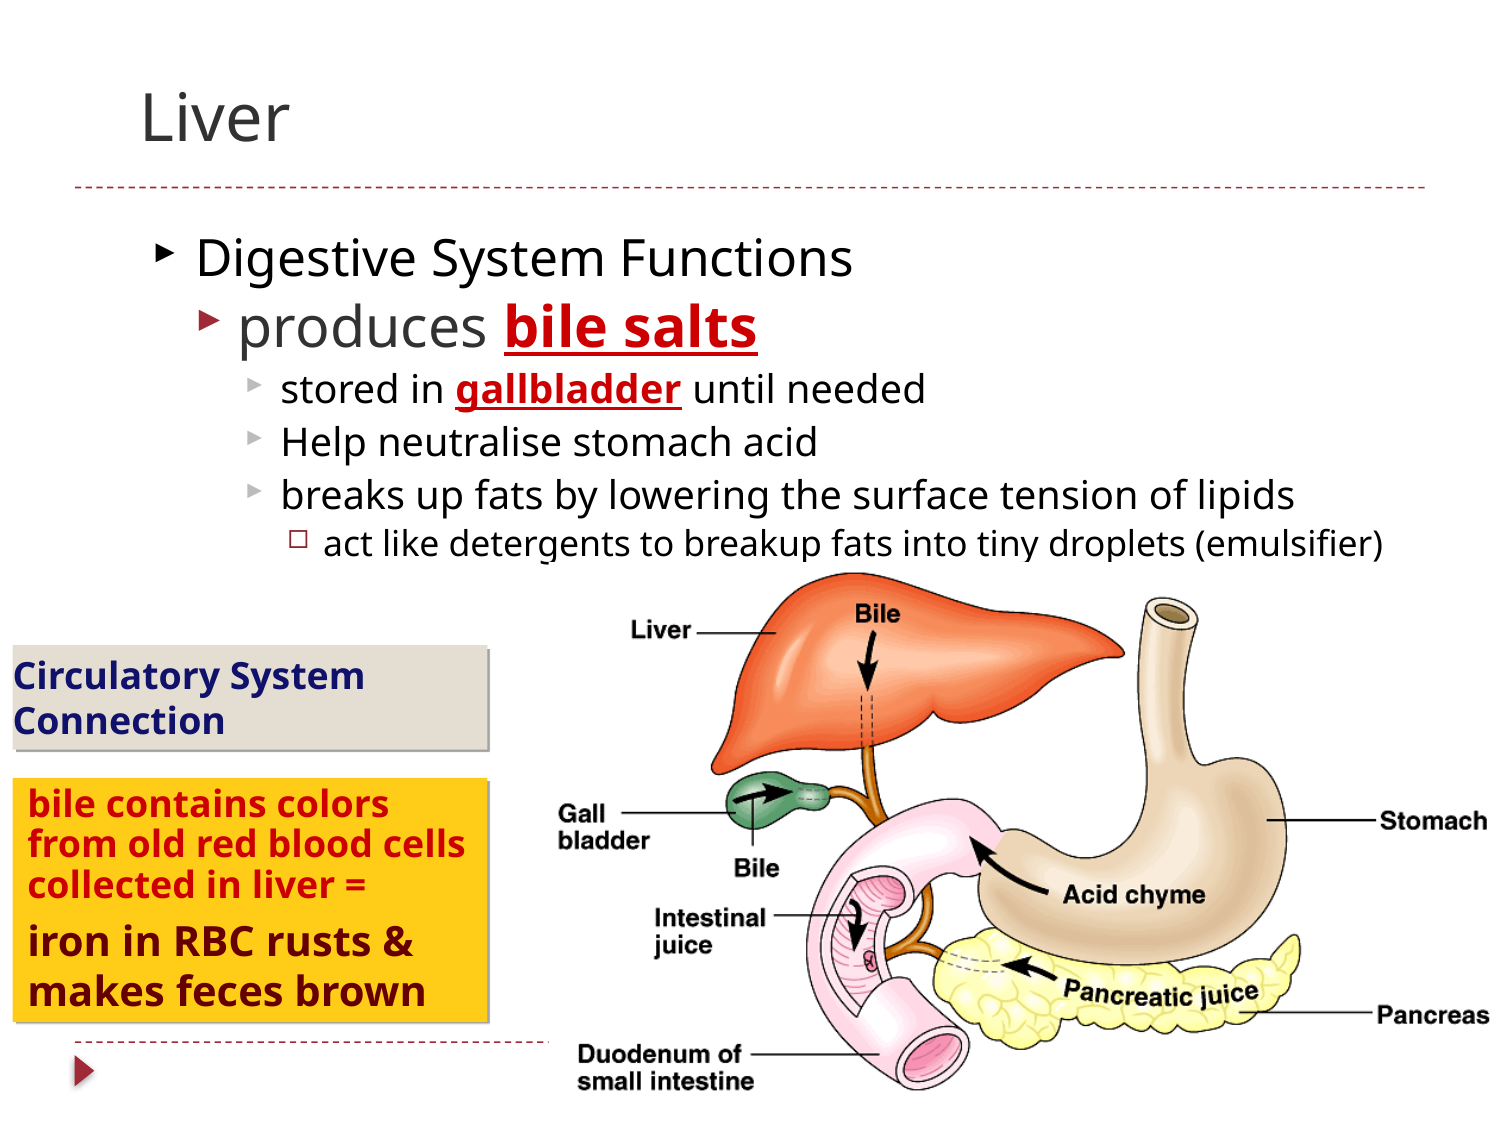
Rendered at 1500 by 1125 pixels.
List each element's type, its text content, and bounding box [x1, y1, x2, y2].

text_box bile contains colors from old red blood cells collected in liver = iron in RBC rusts & makes feces brown [12, 777, 488, 1023]
list Digestive System Functions produces bile salts stored in gallbladder until needed Help neutralise stomach acid breaks up fats by lowering the surface tension of lipids act like detergents to breakup fats into tiny droplets (emulsifier) [137, 224, 1413, 588]
picture [548, 562, 1500, 1094]
text_box Circulatory System Connection [12, 645, 488, 750]
title Liver [125, 0, 1400, 163]
